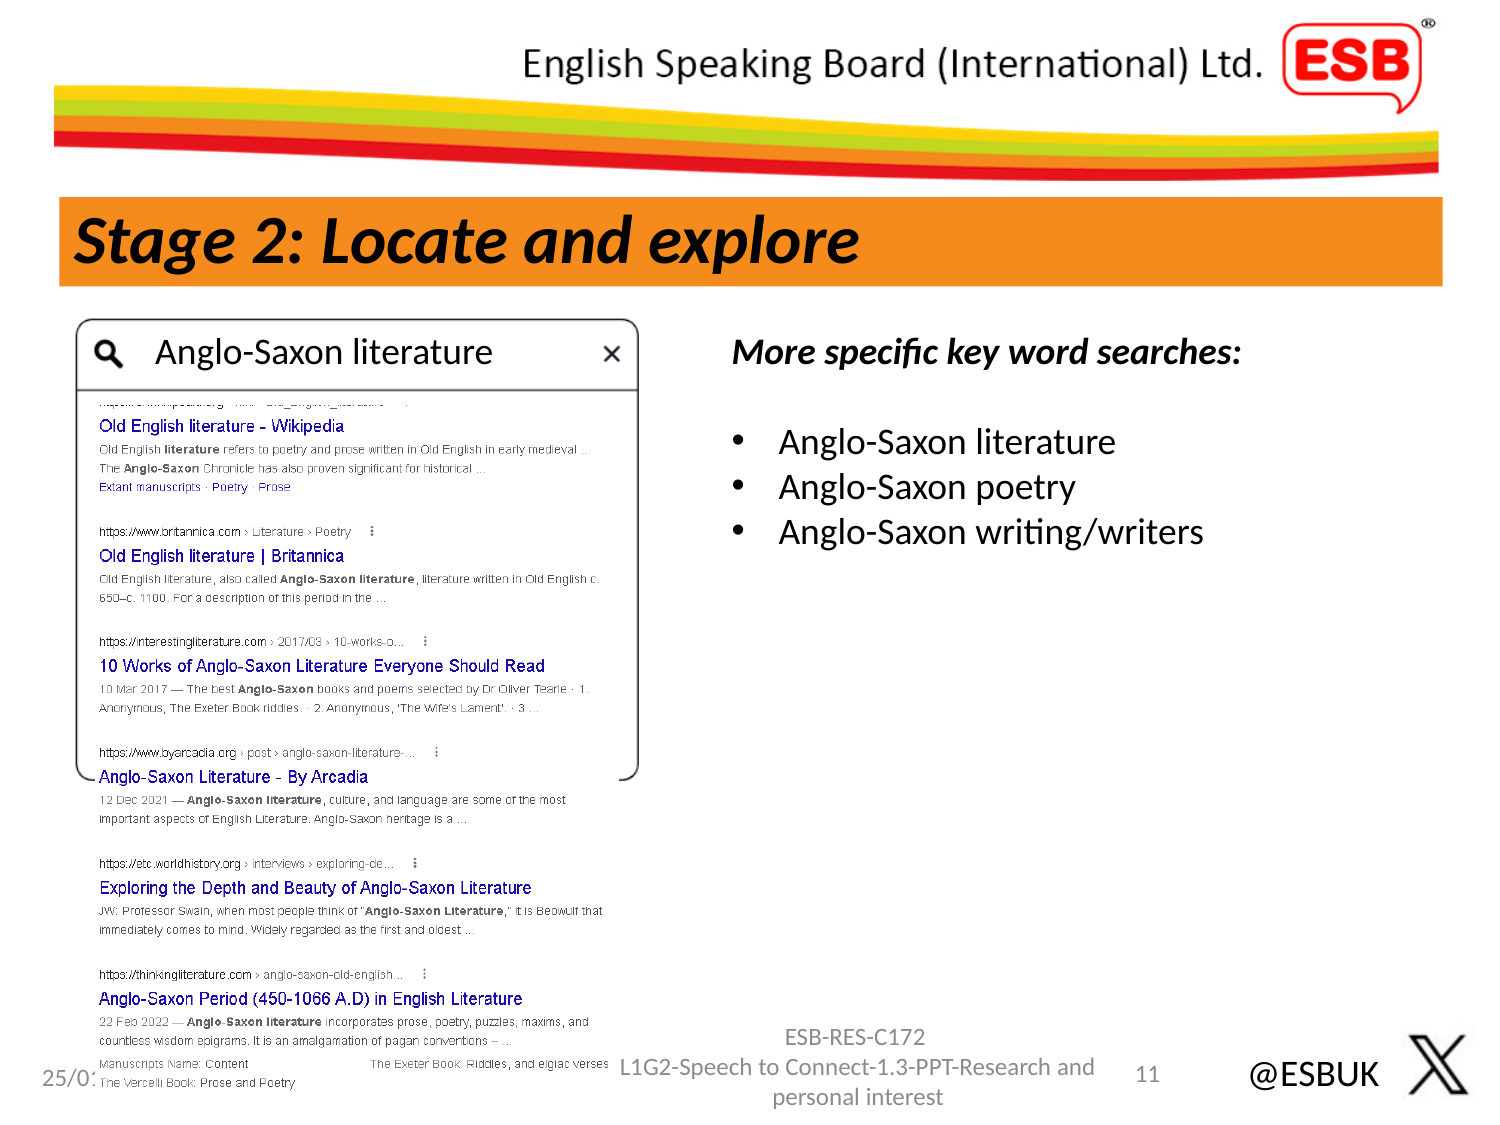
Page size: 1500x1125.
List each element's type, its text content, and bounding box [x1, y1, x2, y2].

text_box Anglo-Saxon literature [649, 319, 891, 380]
picture [0, 0, 1500, 189]
footer ESB-RES-C172 L1G2-Speech to Connect-1.3-PPT-Research and personal interest [591, 1023, 1126, 1108]
slide_number 11 [930, 1042, 1176, 1103]
text_box Stage 2: Locate and explore [59, 197, 1443, 287]
picture [1401, 1023, 1481, 1107]
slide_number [26, 1046, 365, 1107]
text_box More specific key word searches: Anglo-Saxon literature Anglo-Saxon poetry Anglo-Saxon writing/writers [716, 319, 1384, 650]
picture [57, 295, 649, 1103]
